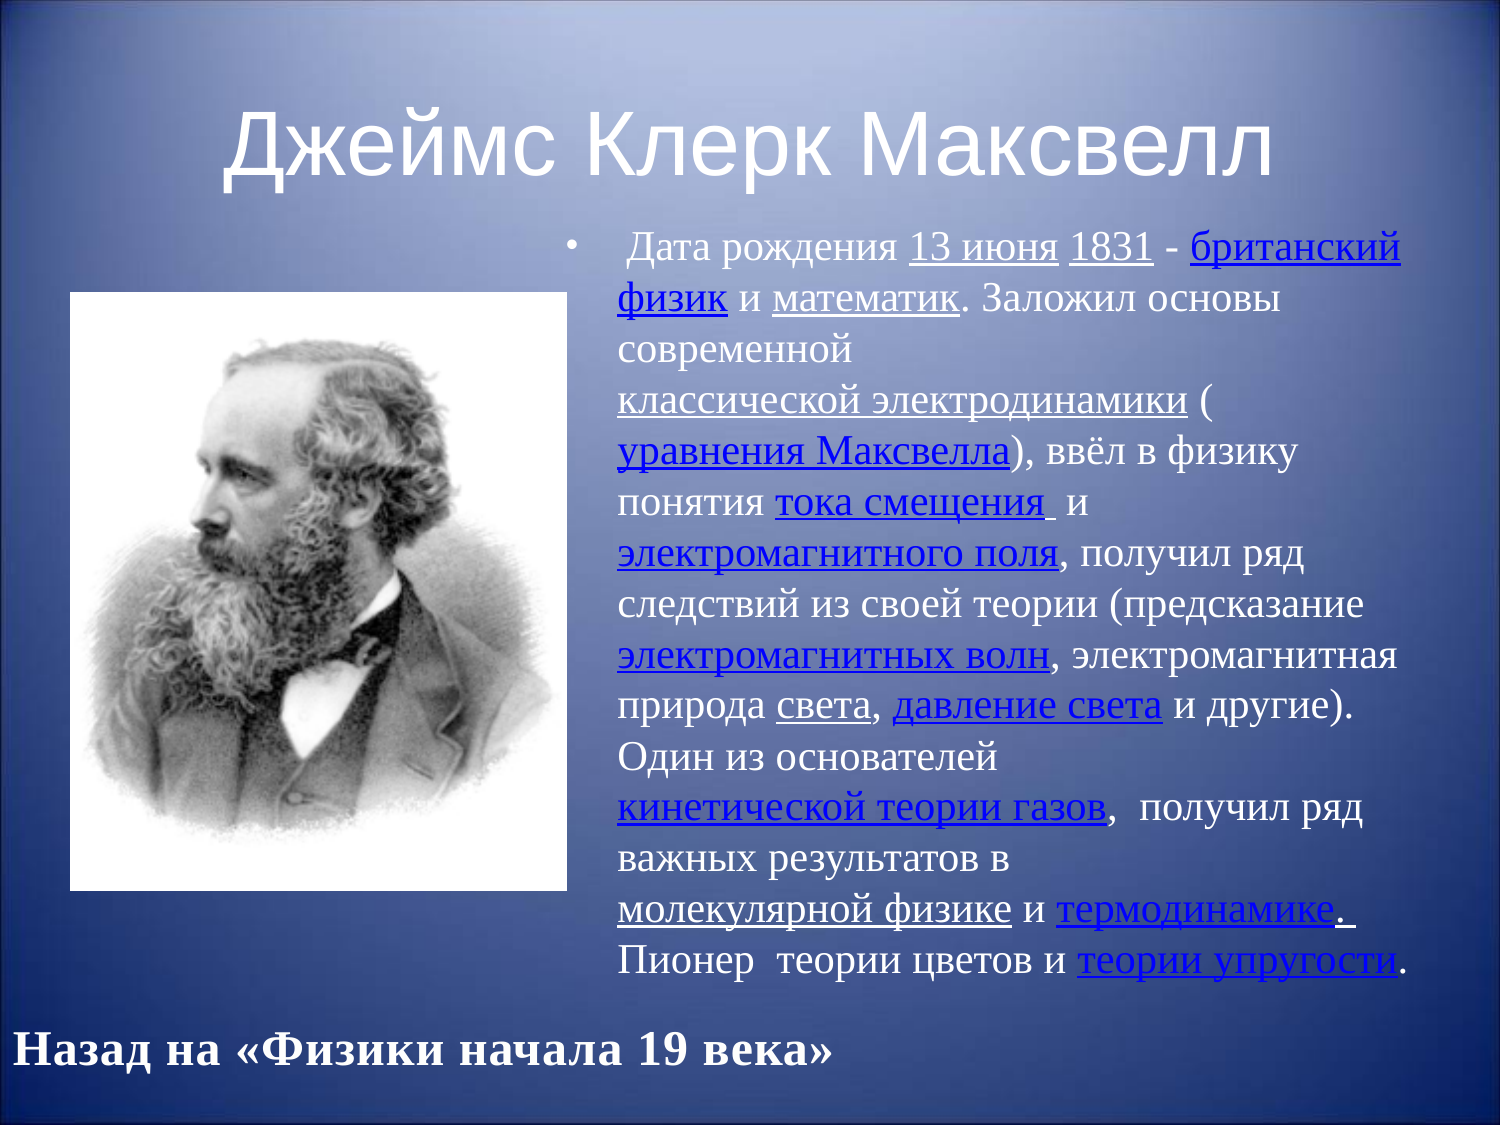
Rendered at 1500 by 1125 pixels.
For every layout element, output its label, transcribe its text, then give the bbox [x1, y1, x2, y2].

title Джеймс Клерк Максвелл [74, 44, 1426, 233]
text_box Назад на «Физики начала 19 века» [0, 1007, 850, 1083]
picture [0, 0, 1500, 1125]
list Дата рождения 13 июня 1831 - британский физик и математик. Заложил основы современной классической электродинамики (уравнения Максвелла), ввёл в физику понятия тока смещения и электромагнитного поля, получил ряд следствий из своей теории (предсказание электромагнитных волн, электромагнитная природа света, давление света и другие). Один из основателей кинетической теории газов, получил ряд важных результатов в молекулярной физике и термодинамике. Пионер теории цветов и теории упругости. [550, 210, 1426, 1020]
